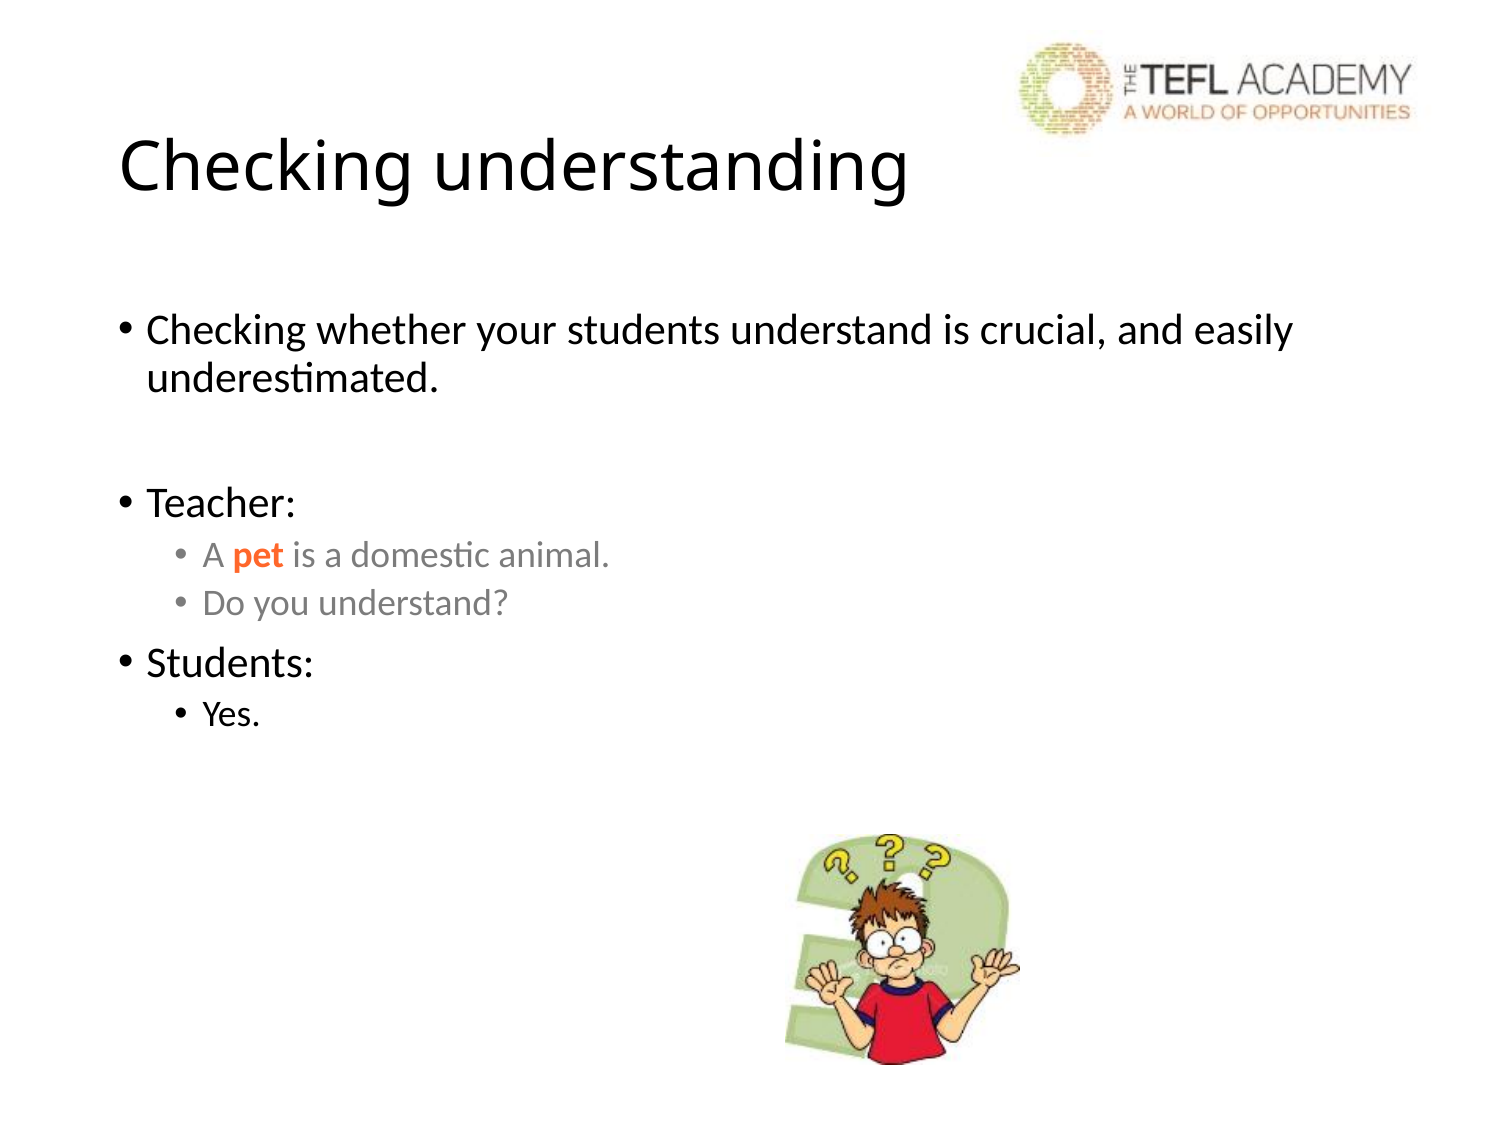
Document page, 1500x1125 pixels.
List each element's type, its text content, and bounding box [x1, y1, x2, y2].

picture [1002, 30, 1446, 157]
title Checking understanding [103, 59, 1397, 278]
list Checking whether your students understand is crucial, and easily underestimated. Teacher: A pet is a domestic animal. Do you understand? Students: Yes. [103, 299, 1397, 1014]
picture [785, 834, 1020, 1065]
